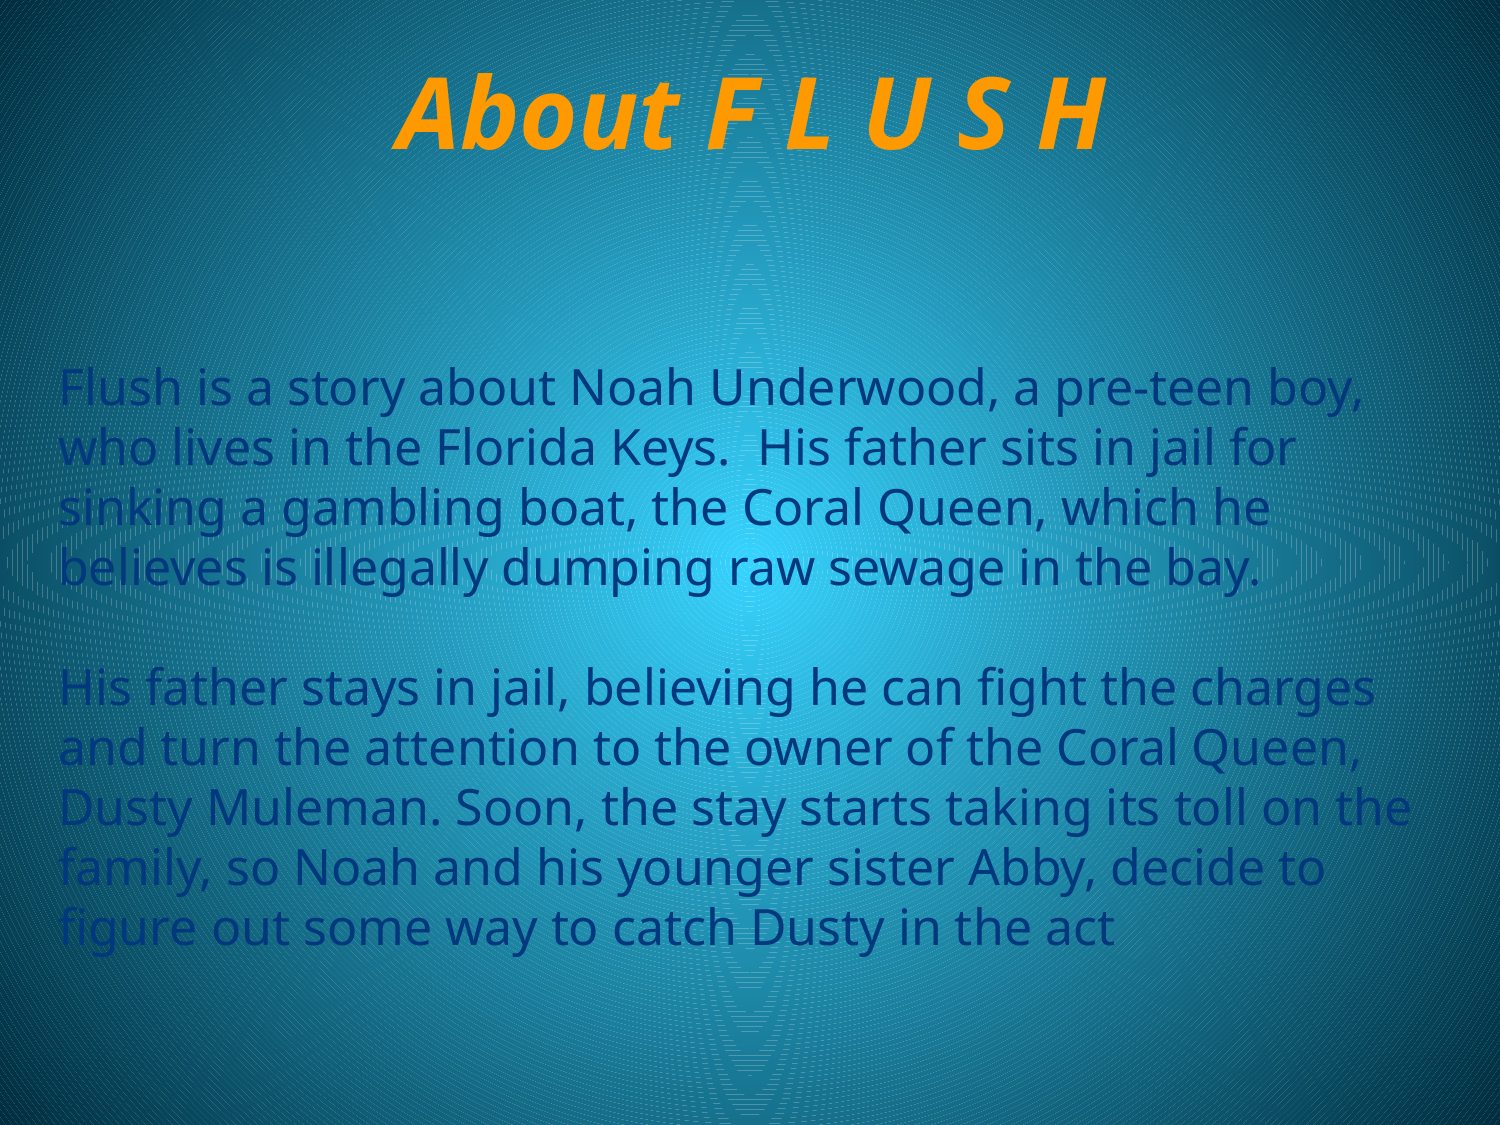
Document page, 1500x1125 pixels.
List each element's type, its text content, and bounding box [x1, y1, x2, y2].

text_box Flush is a story about Noah Underwood, a pre-teen boy, who lives in the Florida Keys. His father sits in jail for sinking a gambling boat, the Coral Queen, which he believes is illegally dumping raw sewage in the bay. His father stays in jail, believing he can fight the charges and turn the attention to the owner of the Coral Queen, Dusty Muleman. Soon, the stay starts taking its toll on the family, so Noah and his younger sister Abby, decide to figure out some way to catch Dusty in the act [43, 340, 1476, 1069]
text_box About F L U S H [32, 34, 1472, 292]
